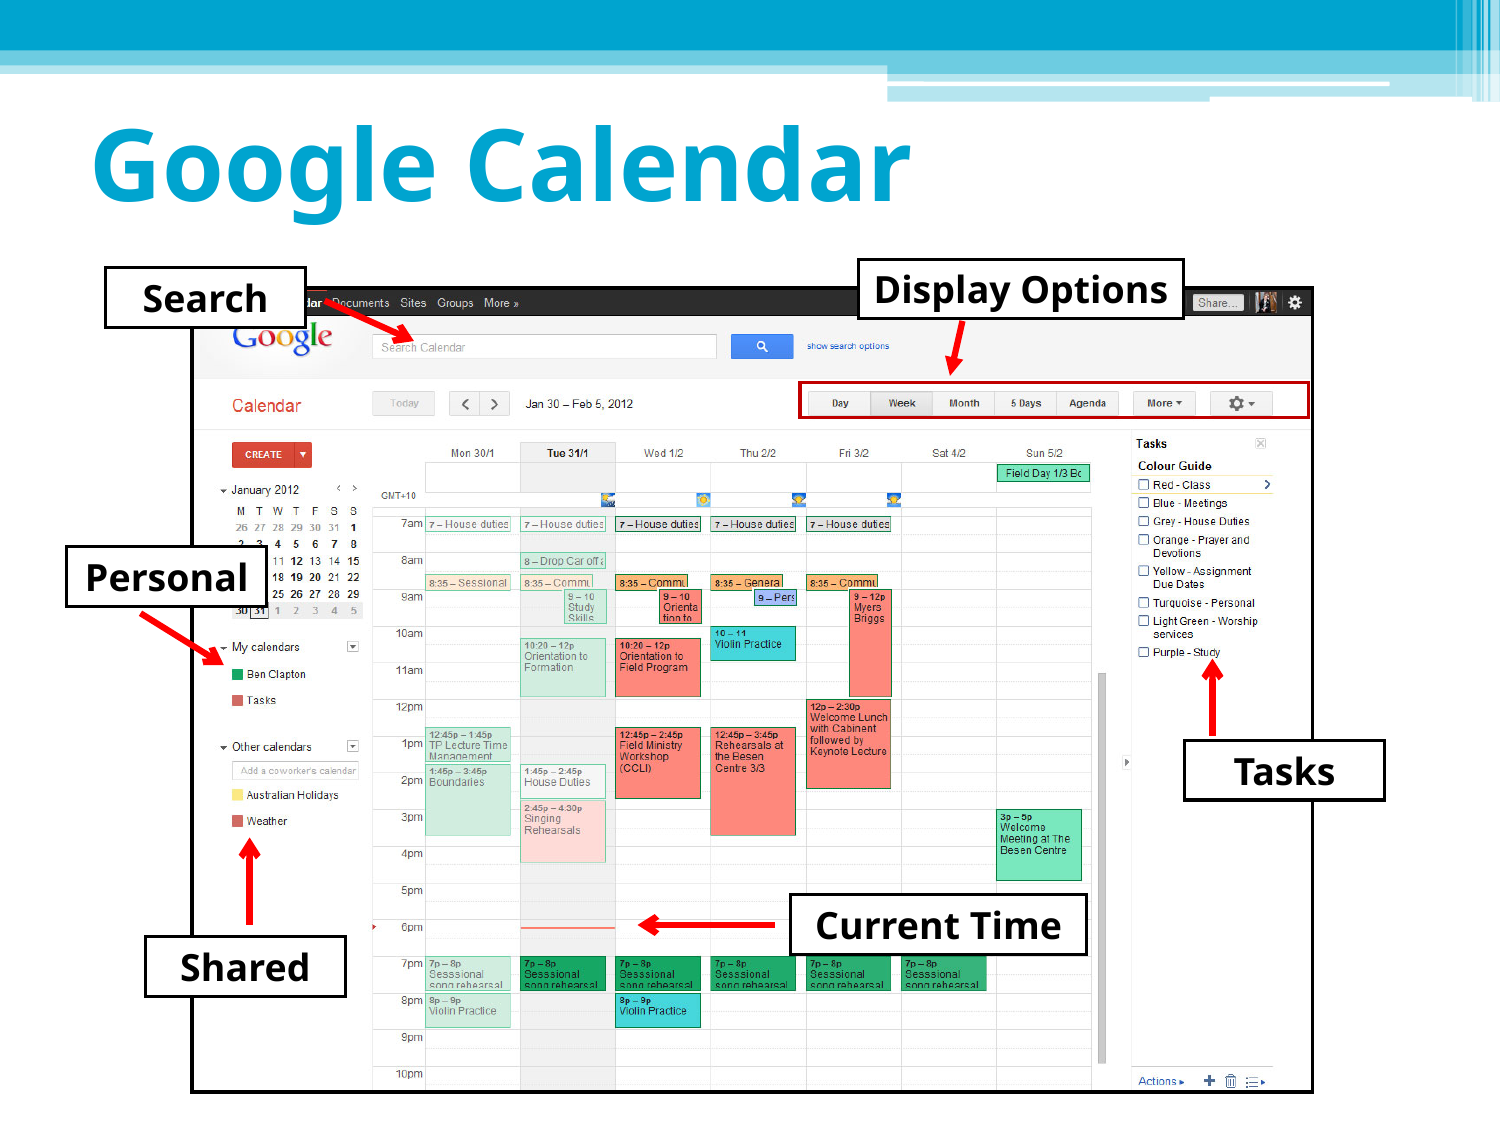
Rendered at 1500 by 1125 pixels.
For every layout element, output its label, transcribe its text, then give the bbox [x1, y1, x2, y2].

text_box Shared [145, 936, 193, 997]
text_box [949, 320, 963, 376]
title Google Calendar [75, 75, 1418, 248]
text_box Tasks [1311, 740, 1385, 800]
text_box Search [105, 267, 306, 328]
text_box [324, 300, 414, 342]
picture [193, 289, 1311, 1091]
text_box Display Options [858, 259, 1184, 289]
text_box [140, 613, 224, 665]
text_box Personal [66, 546, 193, 607]
